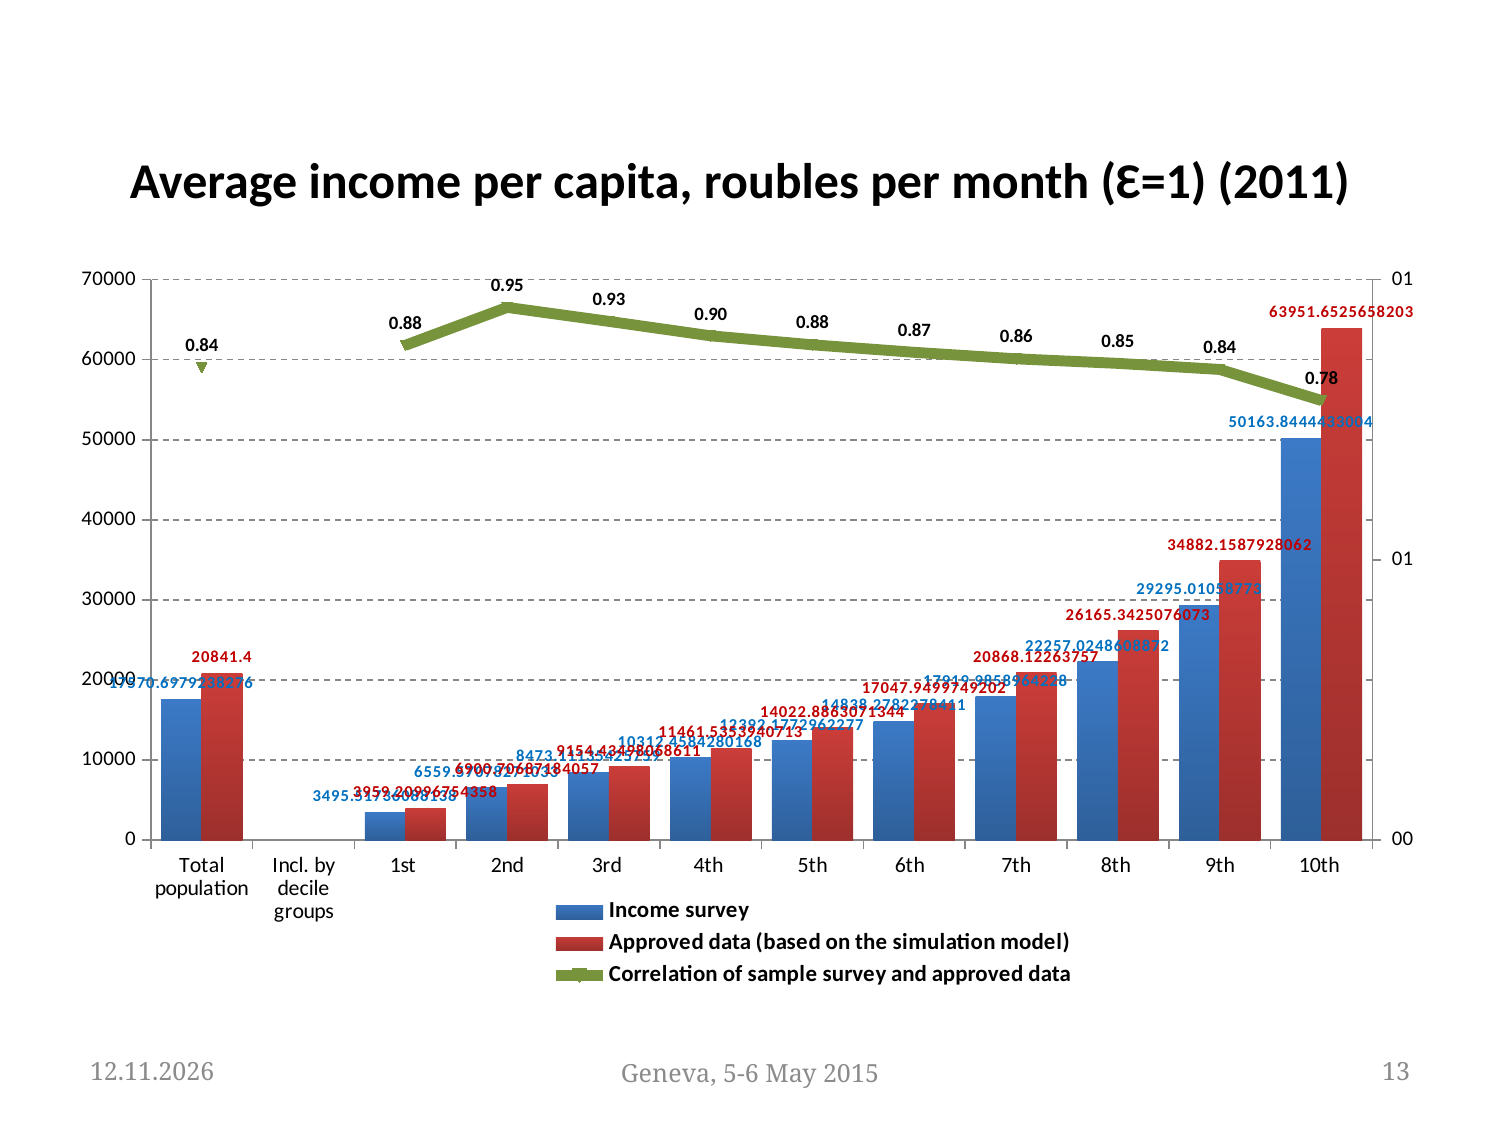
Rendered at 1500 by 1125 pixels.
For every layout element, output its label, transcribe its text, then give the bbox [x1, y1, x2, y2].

chart [74, 262, 1426, 1006]
slide_number 13 [1074, 1042, 1425, 1103]
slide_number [75, 1042, 425, 1103]
footer Geneva, 5-6 May 2015 [512, 1042, 988, 1103]
title Average income per capita, roubles per month (Ɛ=1) (2011) [64, 125, 1415, 232]
